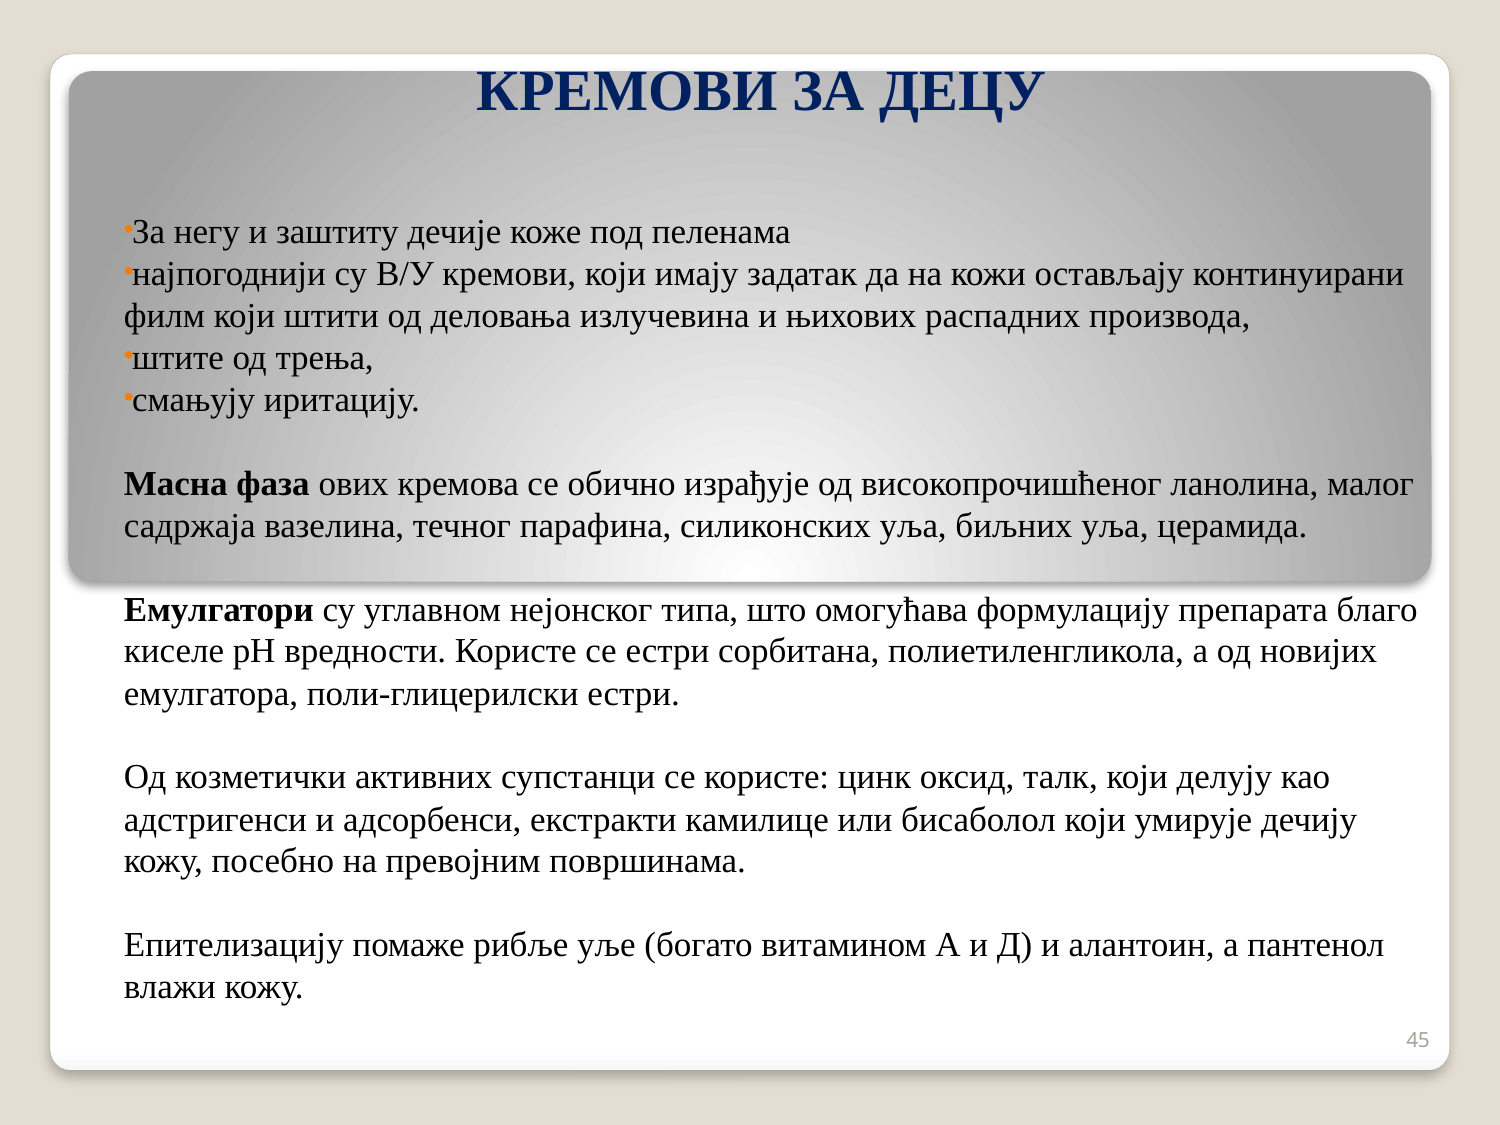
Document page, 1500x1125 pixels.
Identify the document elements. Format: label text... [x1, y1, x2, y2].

title КРЕМОВИ ЗА ДЕЦУ [123, 0, 1399, 130]
subtitle За негу и заштиту дечије коже под пеленама најпогоднији су В/У кремови, који имају задатак да на кожи остављају континуирани филм који штити од деловања излучевина и њихових распадних производа, штите од трења, смањују иритацију. Масна фаза ових кремова се обично израђује од високопрочишћеног ланолина, малог садржаја вазелина, течног парафина, силиконских уља, биљних уља, церамида. Емулгатори су углавном нејонског типа, што омогућава формулацију препарата благо киселе pH вредности. Користе се естри сорбитана, полиетиленгликола, а од новијих емулгатора, поли-глицерилски естри. Од козметички активних супстанци се користе: цинк оксид, талк, који делују као адстригенси и адсорбенси, екстракти камилице или бисаболол који умирује дечију кожу, посебно на превојним површинама. Епителизацију помаже рибље уље (богато витамином А и Д) и алантоин, а пантенол влажи кожу. [88, 208, 1436, 1083]
slide_number 45 [1369, 1002, 1445, 1063]
